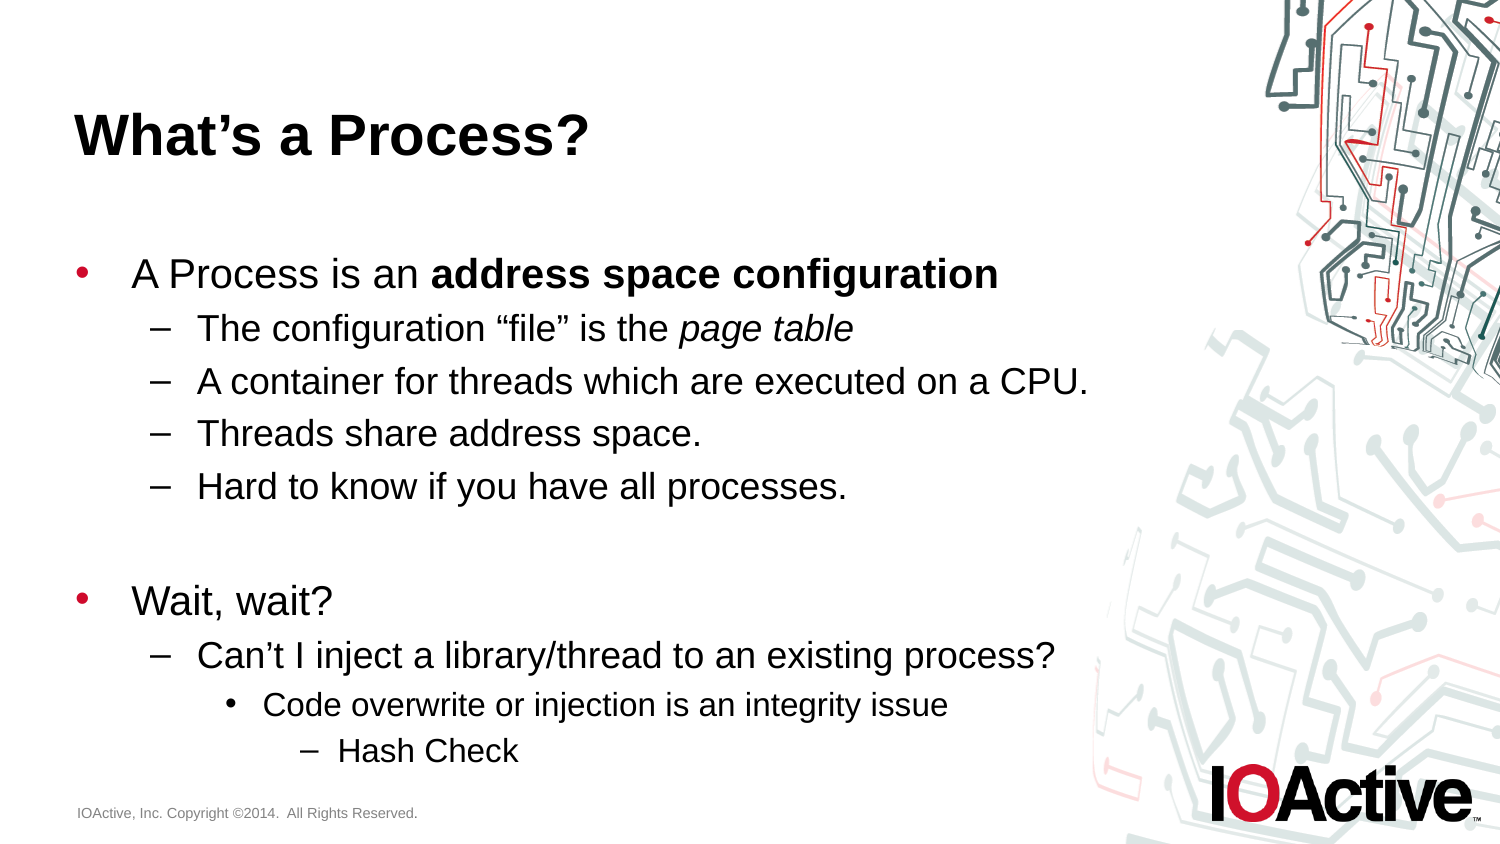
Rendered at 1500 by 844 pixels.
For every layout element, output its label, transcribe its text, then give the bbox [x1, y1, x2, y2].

list A Process is an address space configuration The configuration “file” is the page table A container for threads which are executed on a CPU. Threads share address space. Hard to know if you have all processes. Wait, wait? Can’t I inject a library/thread to an existing process? Code overwrite or injection is an integrity issue Hash Check [75, 246, 1155, 669]
picture [0, 0, 1500, 844]
title What’s a Process? [74, 96, 1213, 238]
